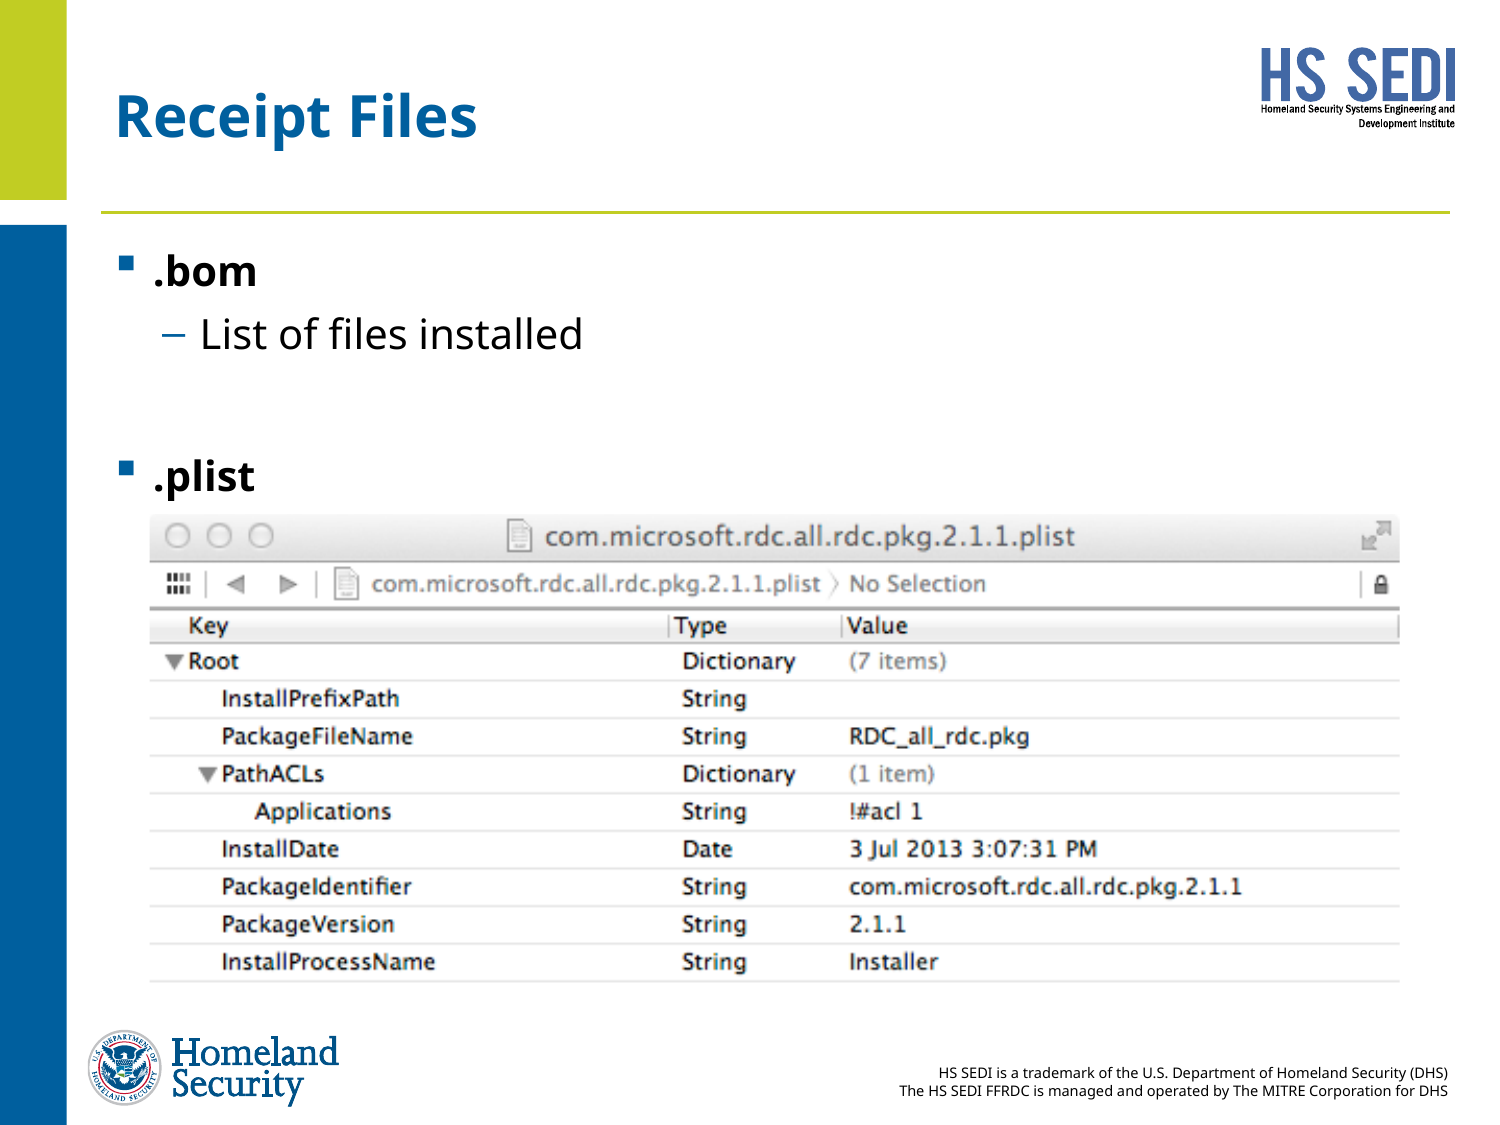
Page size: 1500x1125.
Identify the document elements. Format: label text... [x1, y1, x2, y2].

picture [149, 513, 1400, 995]
list .bom List of files installed .plist [99, 237, 1450, 1005]
title Receipt Files [99, 45, 1248, 188]
